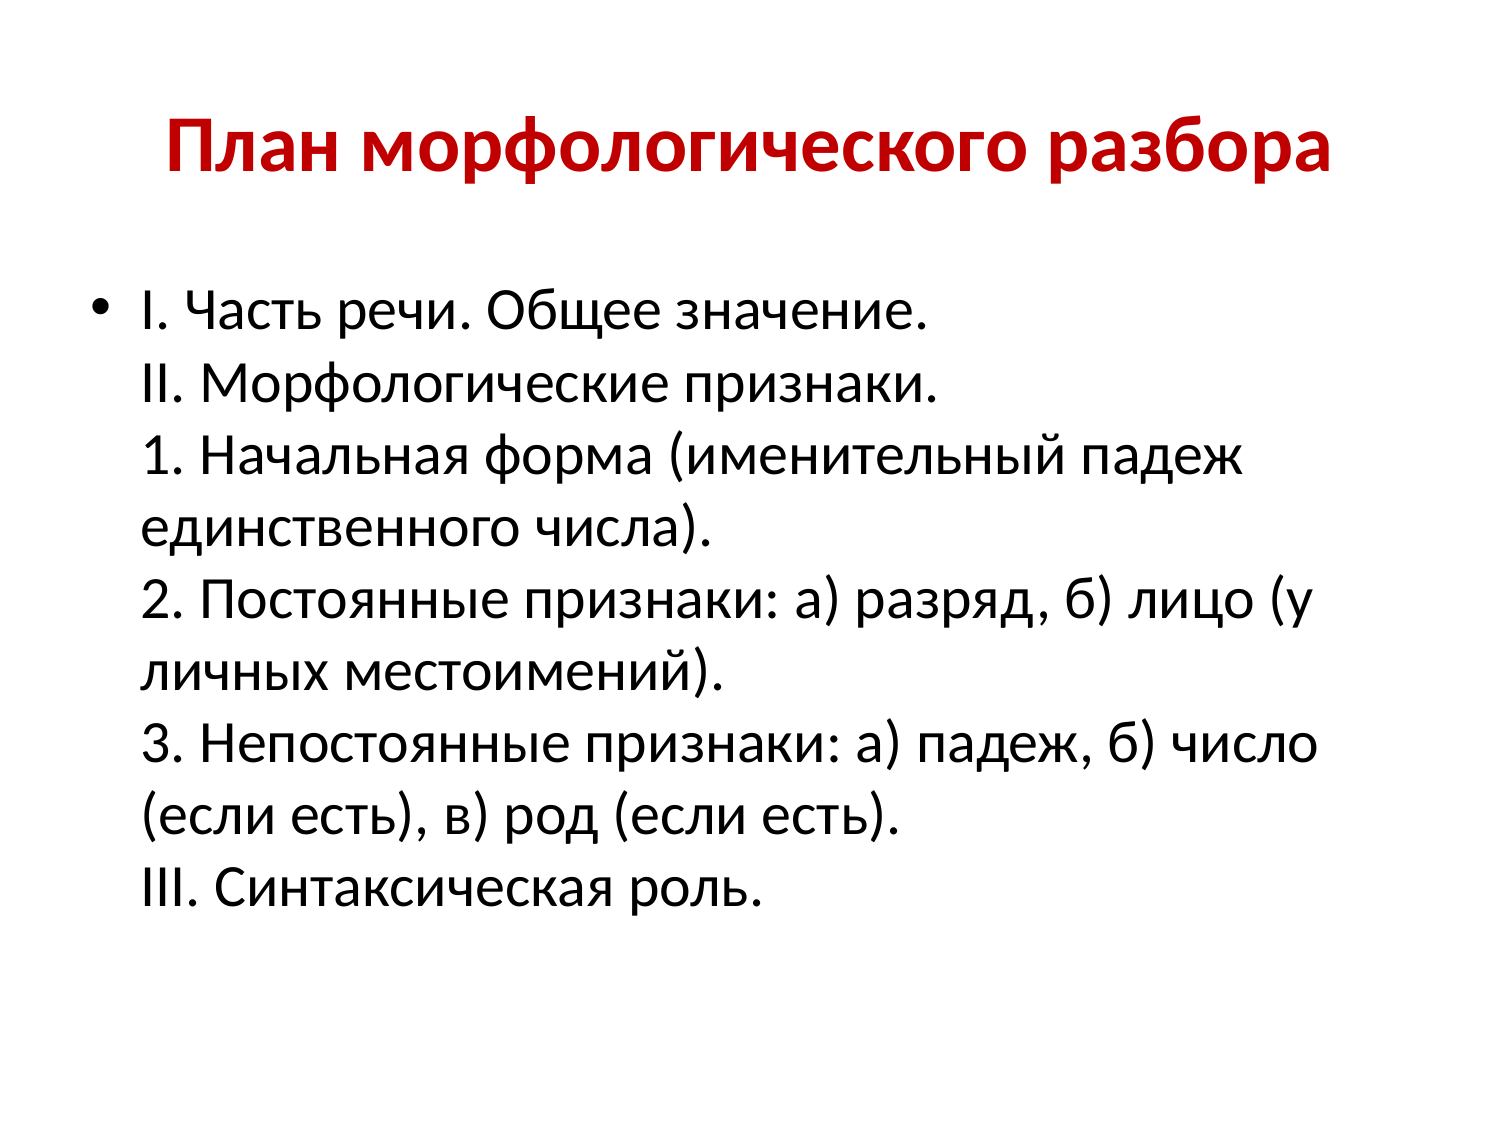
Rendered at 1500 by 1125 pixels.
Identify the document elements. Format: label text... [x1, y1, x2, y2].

list I. Часть речи. Общее значение. II. Морфологические признаки. 1. Начальная форма (именительный падеж единственного числа). 2. Постоянные признаки: а) разряд, б) лицо (у личных местоимений). 3. Непостоянные признаки: а) падеж, б) число (если есть), в) род (если есть). III. Синтаксическая роль. [75, 262, 1425, 1005]
title План морфологического разбора [75, 45, 1425, 233]
